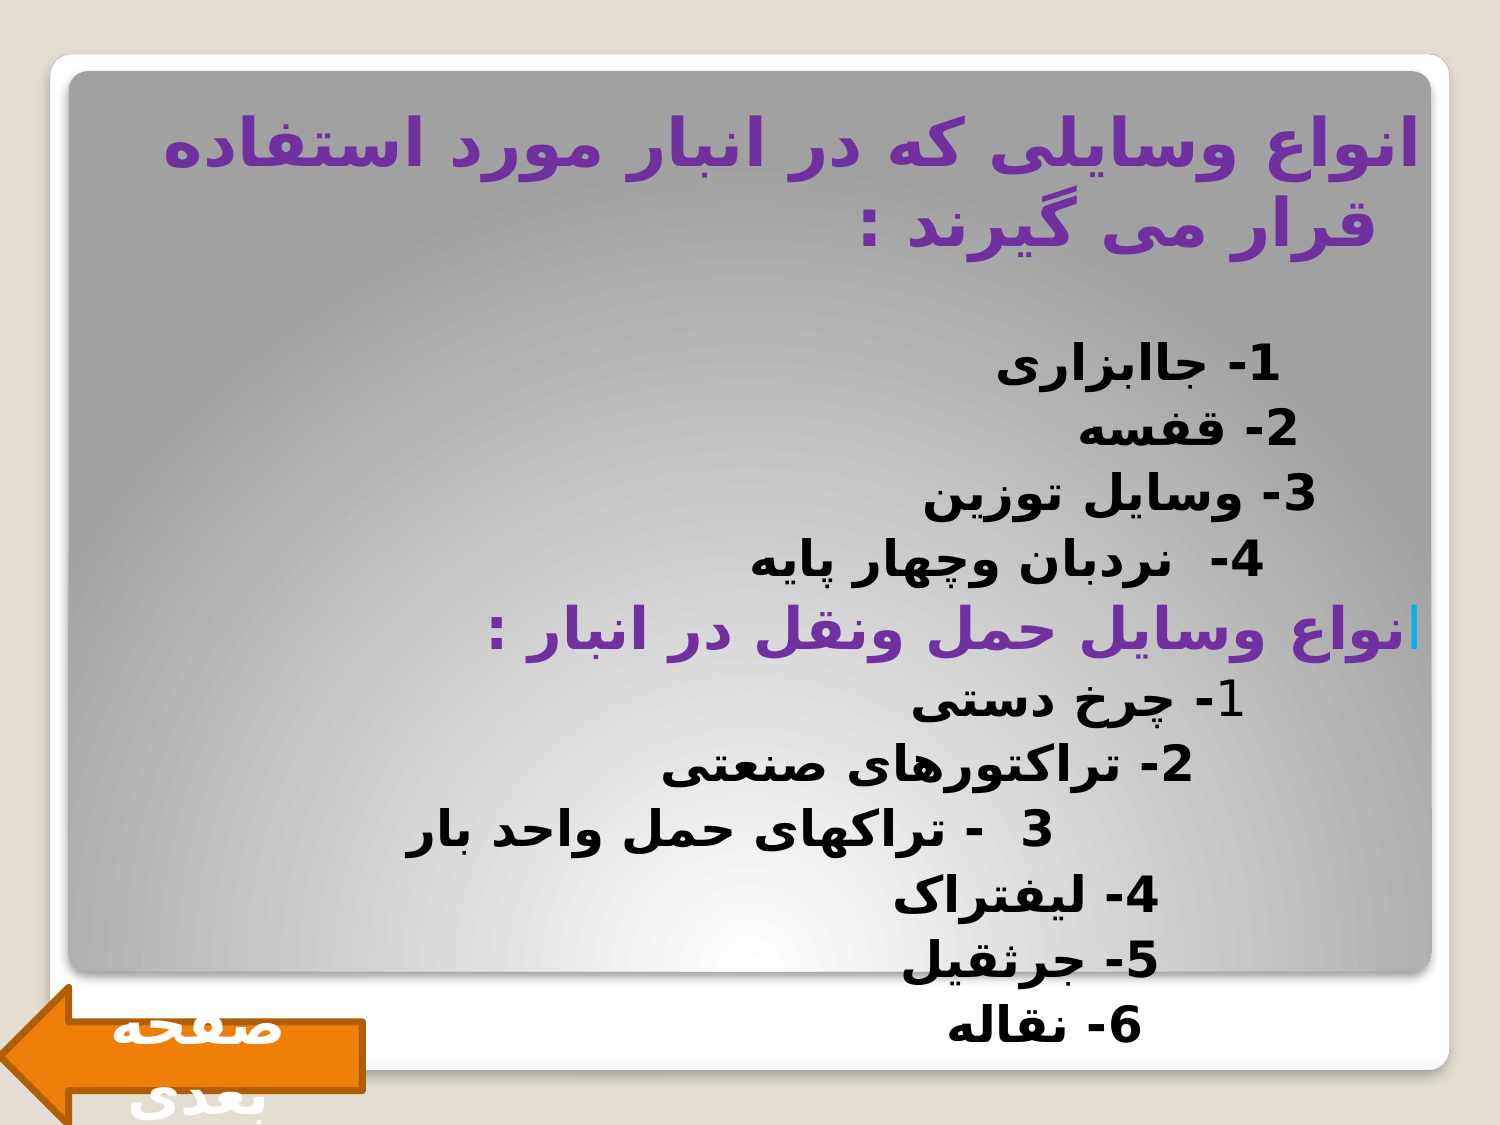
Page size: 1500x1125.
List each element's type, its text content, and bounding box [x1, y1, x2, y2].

text_box صفحه بعدی [0, 984, 366, 1125]
list انواع وسایلی که در انبار مورد استفاده قرار می گیرند : 1- جاابزاری 2- قفسه 3- وسایل توزین 4- نردبان وچهار پایه انواع وسایل حمل ونقل در انبار : 1- چرخ دستی 2- تراکتورهای صنعتی 3 - تراکهای حمل واحد بار 4- لیفتراک 5- جرثقیل 6- نقاله [0, 0, 1438, 1125]
